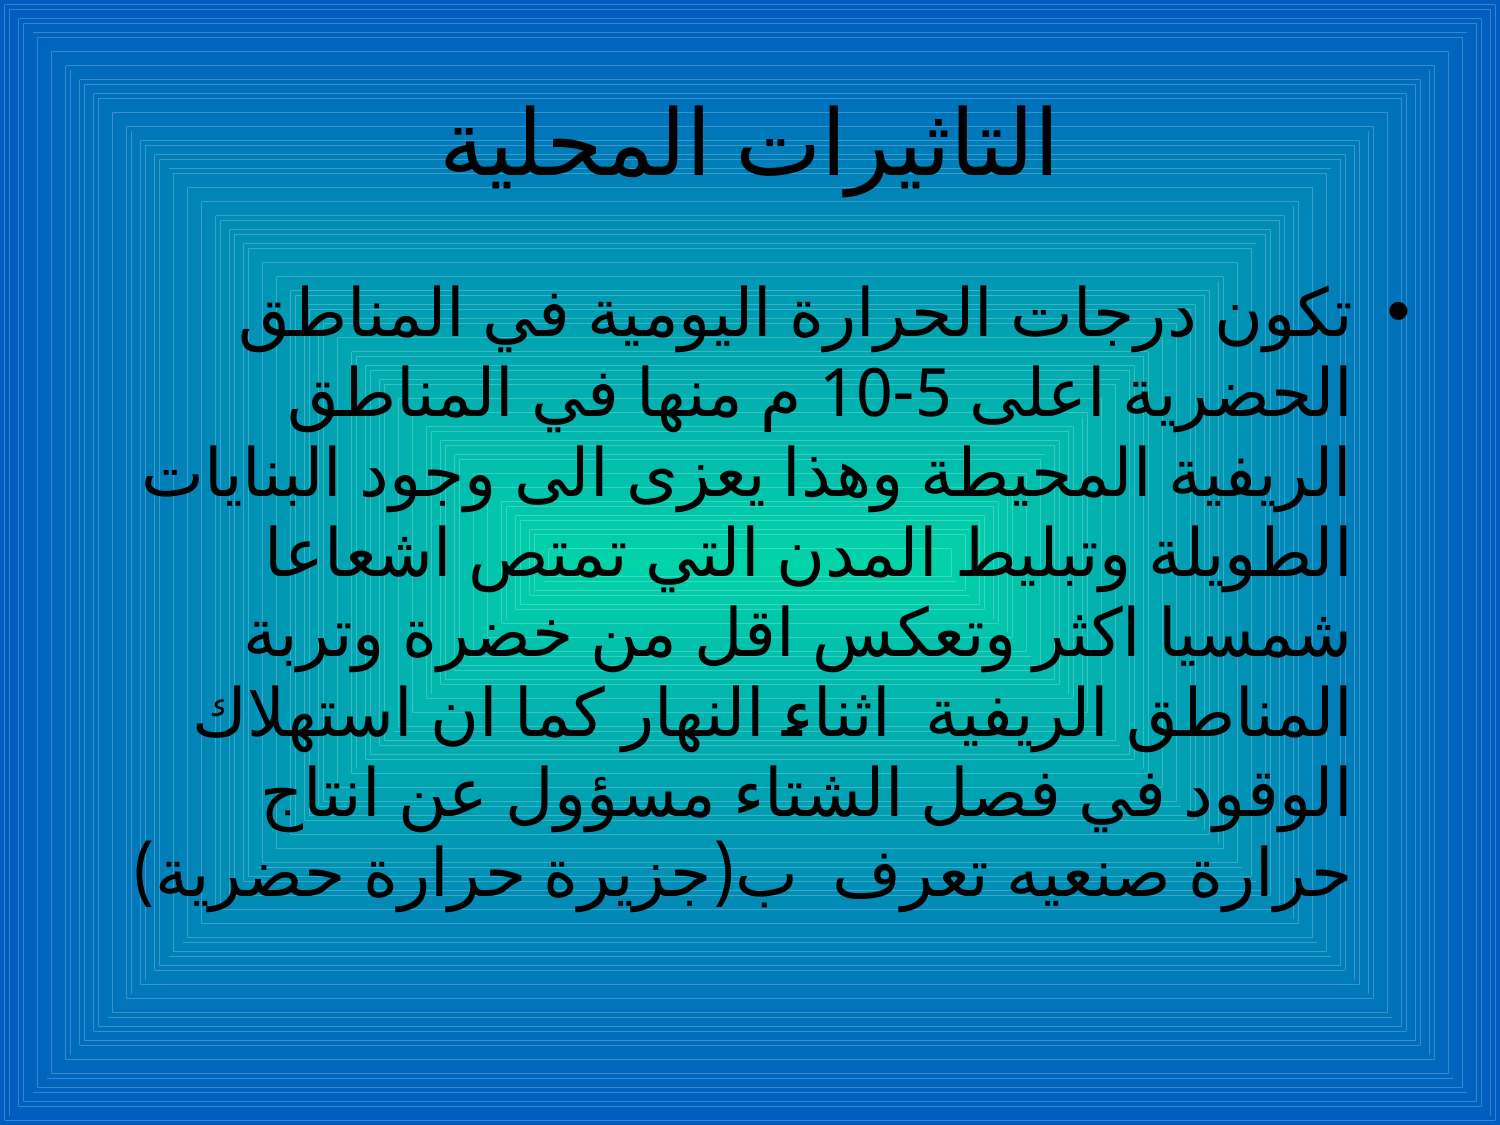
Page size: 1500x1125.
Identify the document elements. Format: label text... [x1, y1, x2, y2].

title التاثيرات المحلية [75, 45, 1425, 233]
list تكون درجات الحرارة اليومية في المناطق الحضرية اعلى 5-10 م منها في المناطق الريفية المحيطة وهذا يعزى الى وجود البنايات الطويلة وتبليط المدن التي تمتص اشعاعا شمسيا اكثر وتعكس اقل من خضرة وتربة المناطق الريفية اثناء النهار كما ان استهلاك الوقود في فصل الشتاء مسؤول عن انتاج حرارة صنعيه تعرف ب(جزيرة حرارة حضرية) [75, 262, 1425, 1005]
